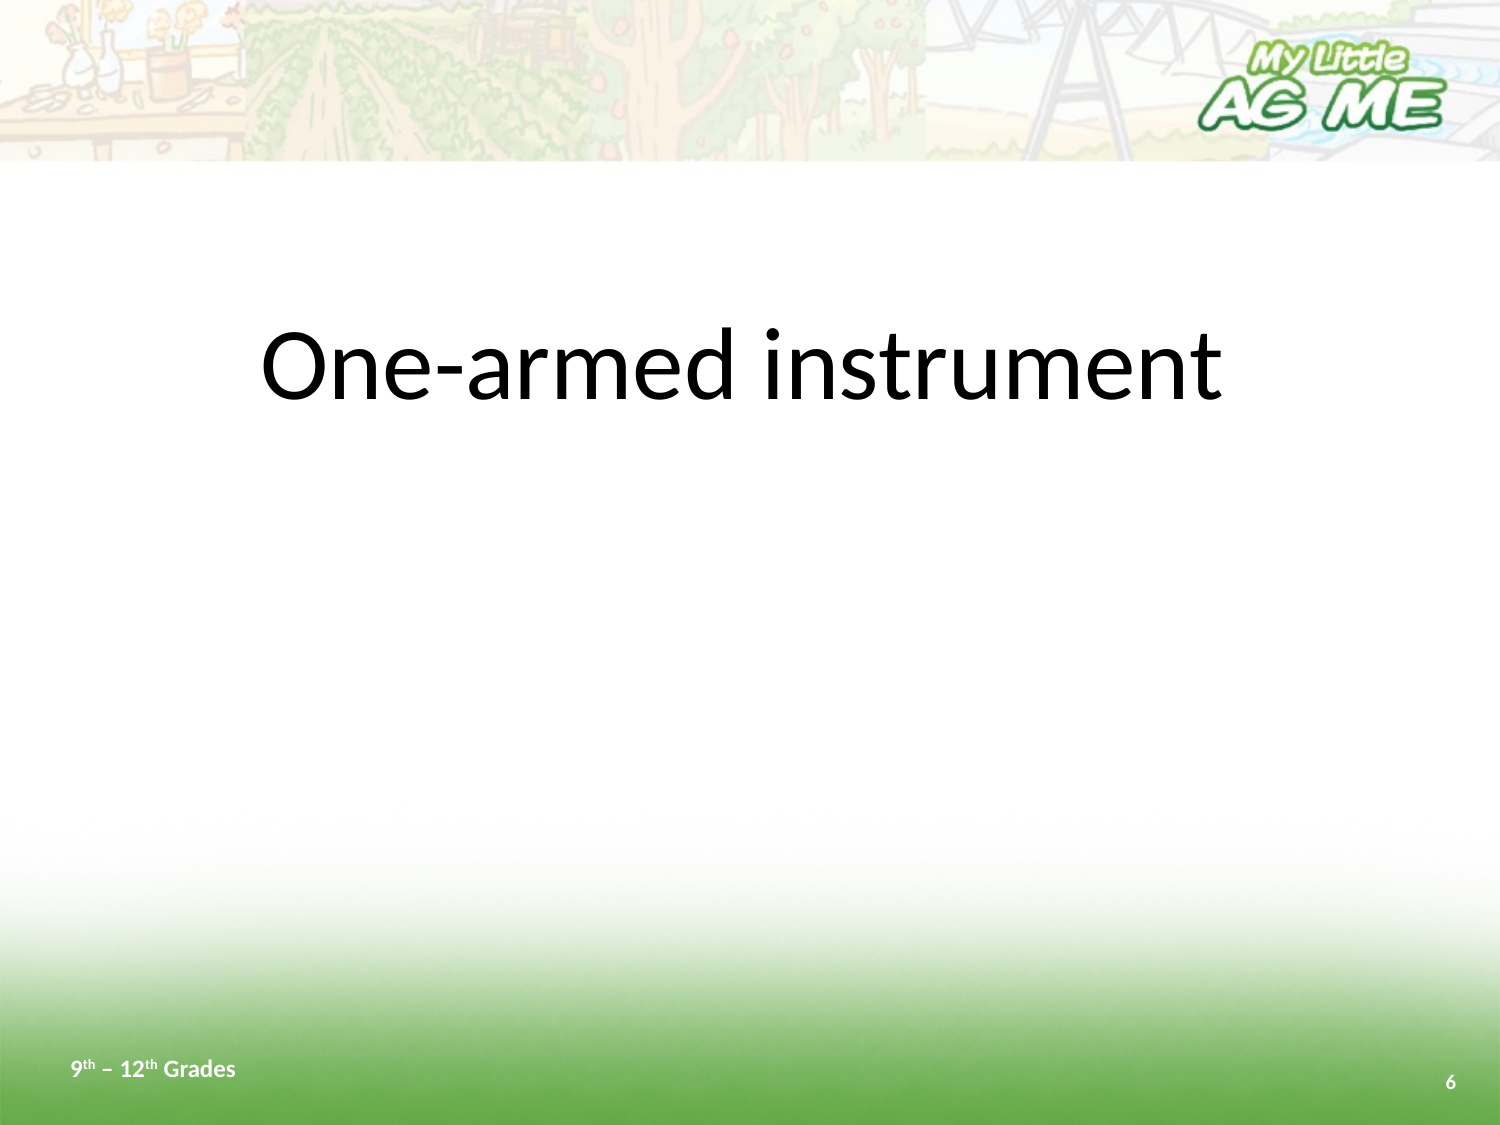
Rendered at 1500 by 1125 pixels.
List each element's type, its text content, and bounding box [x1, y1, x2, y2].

text_box One-armed instrument [133, 289, 1352, 428]
picture [0, 0, 1500, 1125]
